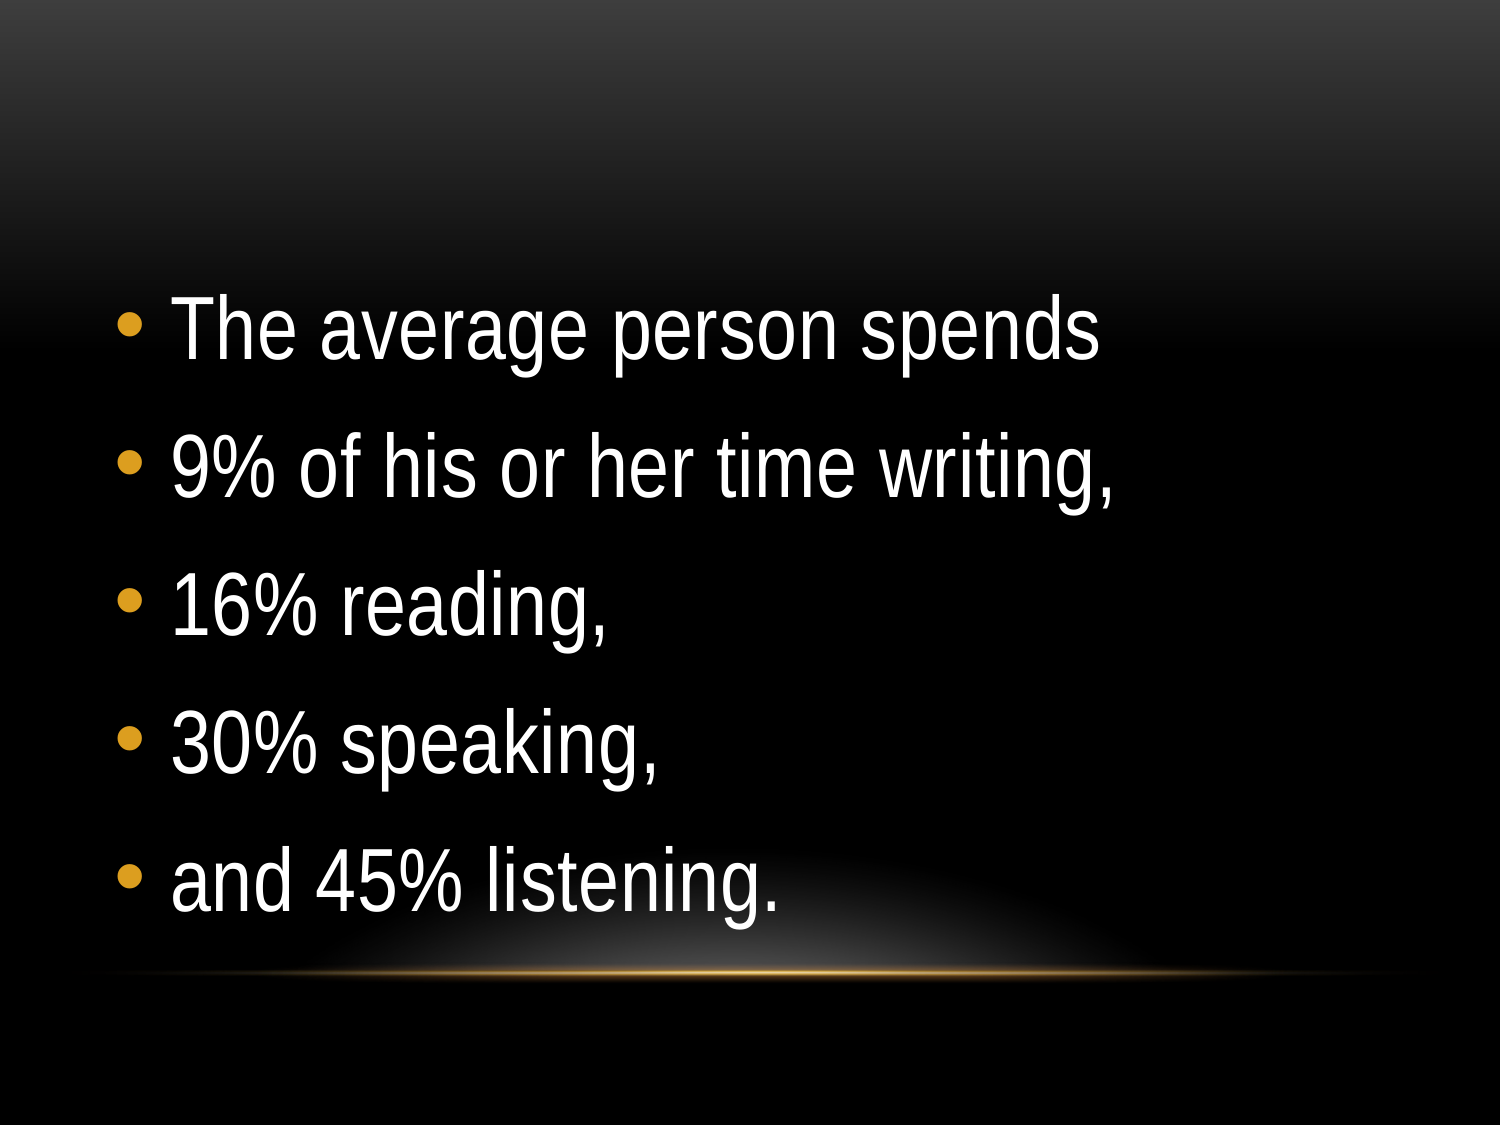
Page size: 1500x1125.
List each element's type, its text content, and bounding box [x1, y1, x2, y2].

list The average person spends 9% of his or her time writing, 16% reading, 30% speaking, and 45% listening. [99, 262, 1400, 938]
picture [0, 0, 1500, 1125]
